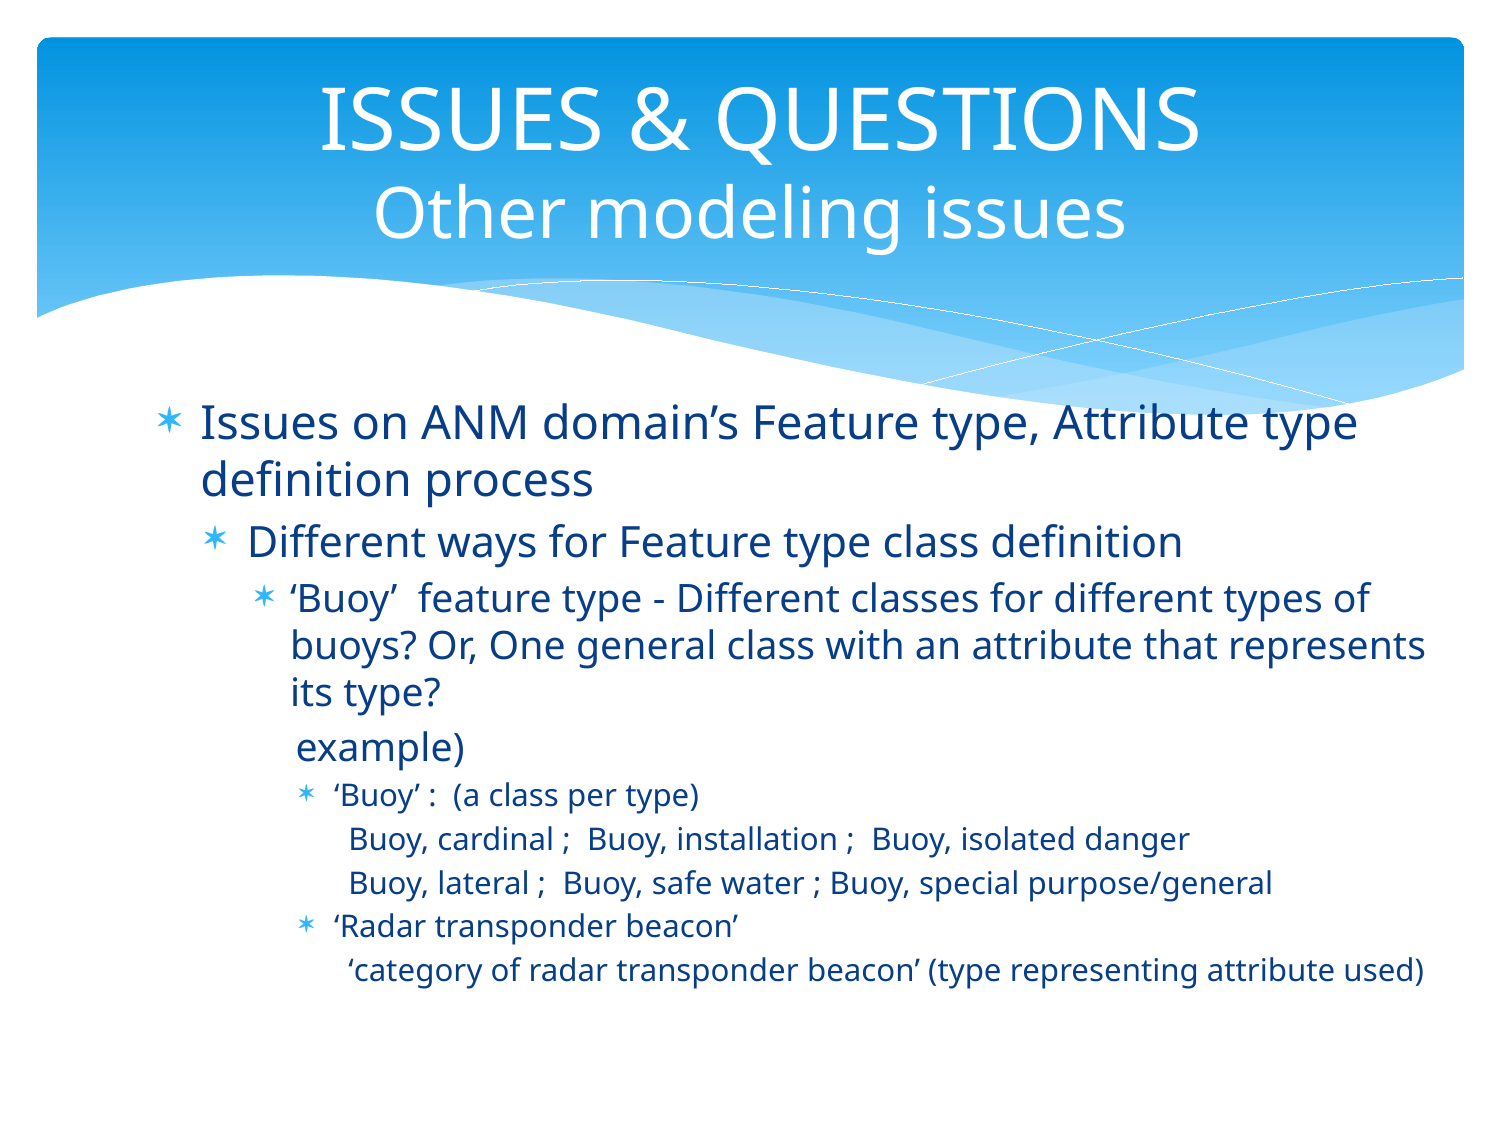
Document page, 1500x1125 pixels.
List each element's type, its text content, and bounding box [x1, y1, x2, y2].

list Issues on ANM domain’s Feature type, Attribute type definition process Different ways for Feature type class definition ‘Buoy’ feature type - Different classes for different types of buoys? Or, One general class with an attribute that represents its type? example) ‘Buoy’ : (a class per type) Buoy, cardinal ; Buoy, installation ; Buoy, isolated danger Buoy, lateral ; Buoy, safe water ; Buoy, special purpose/general ‘Radar transponder beacon’ ‘category of radar transponder beacon’ (type representing attribute used) [143, 385, 1447, 1035]
title ISSUES & QUESTIONS Other modeling issues [75, 55, 1425, 261]
